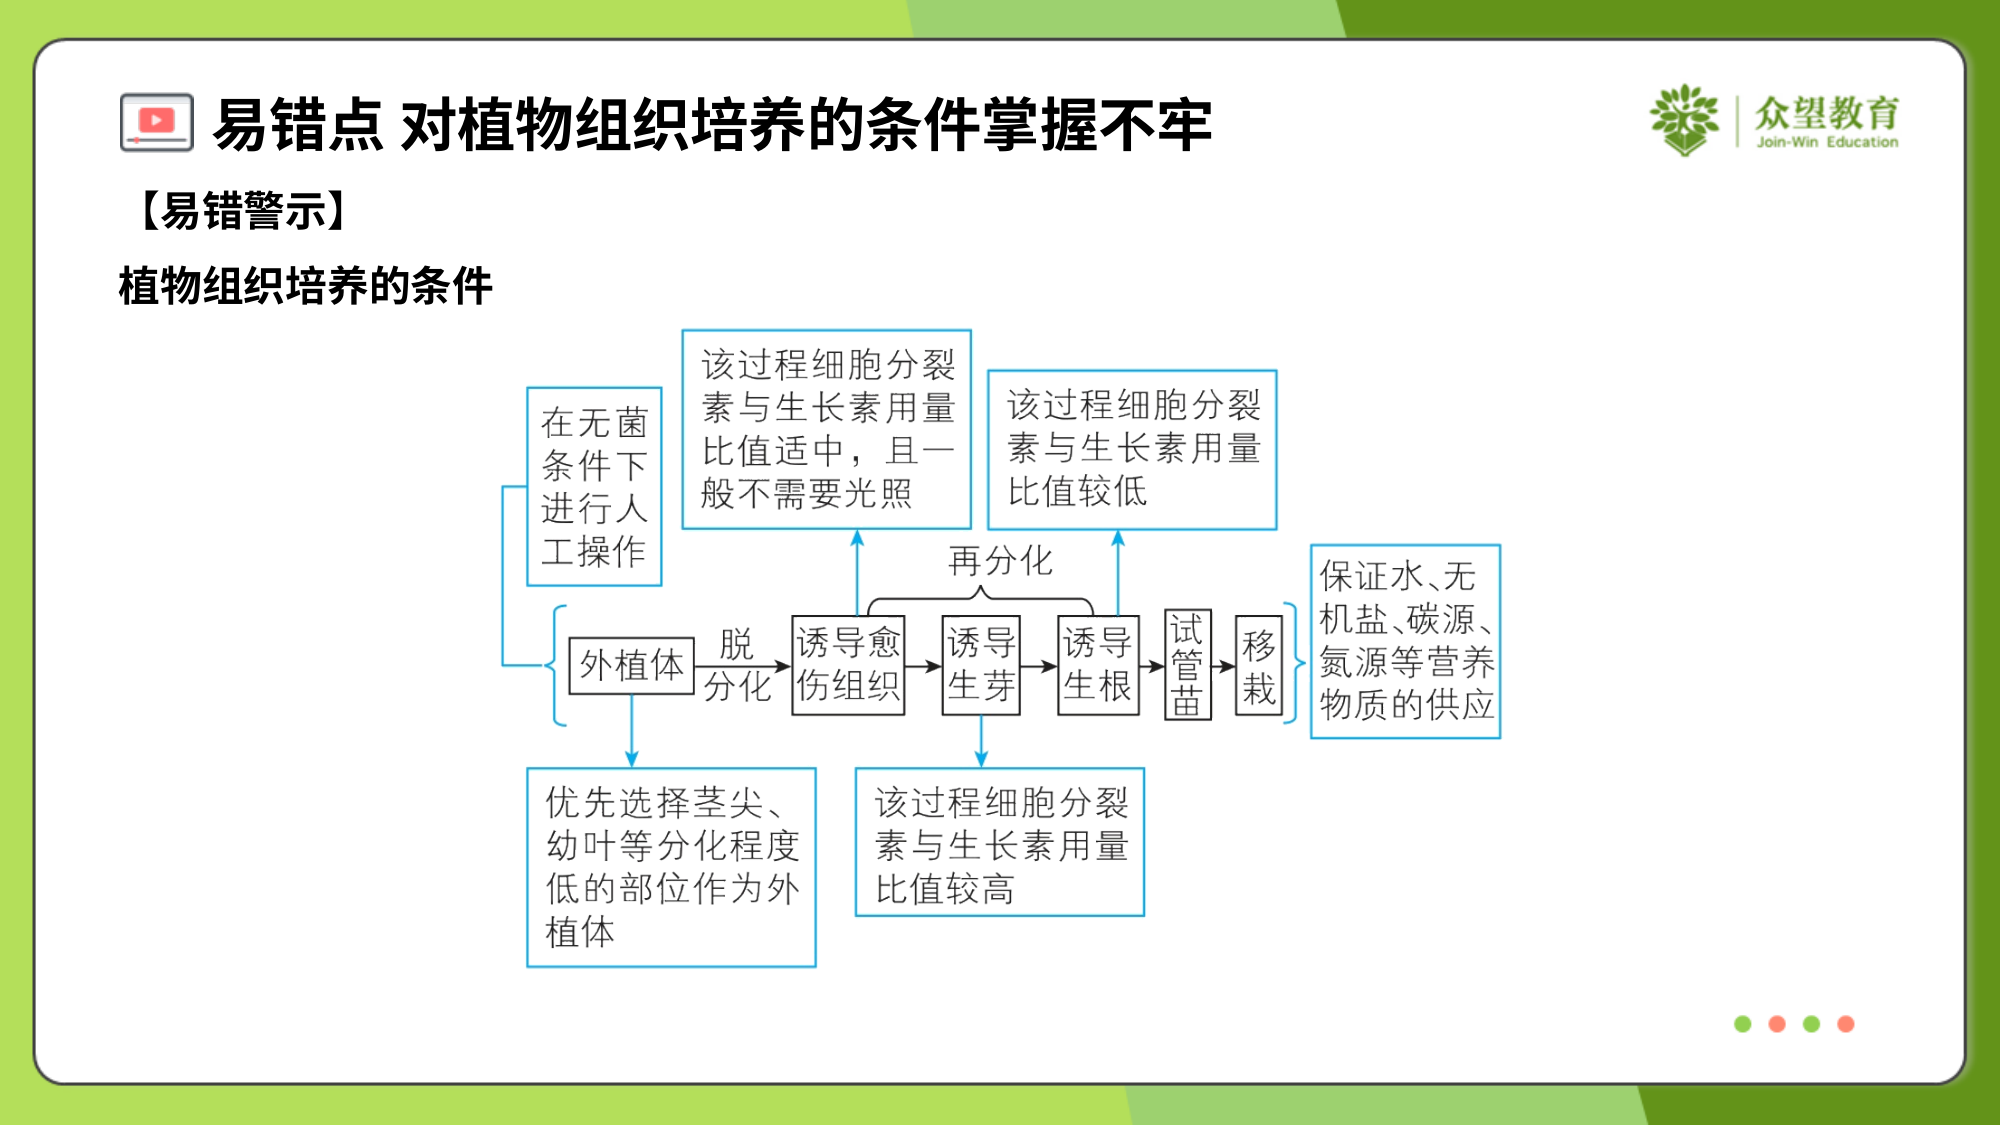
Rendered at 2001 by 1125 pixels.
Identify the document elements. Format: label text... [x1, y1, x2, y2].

text_box 【易错警示】 [118, 159, 1883, 227]
text_box 植物组织培养的条件 [118, 235, 1883, 303]
picture [0, 0, 2000, 1125]
